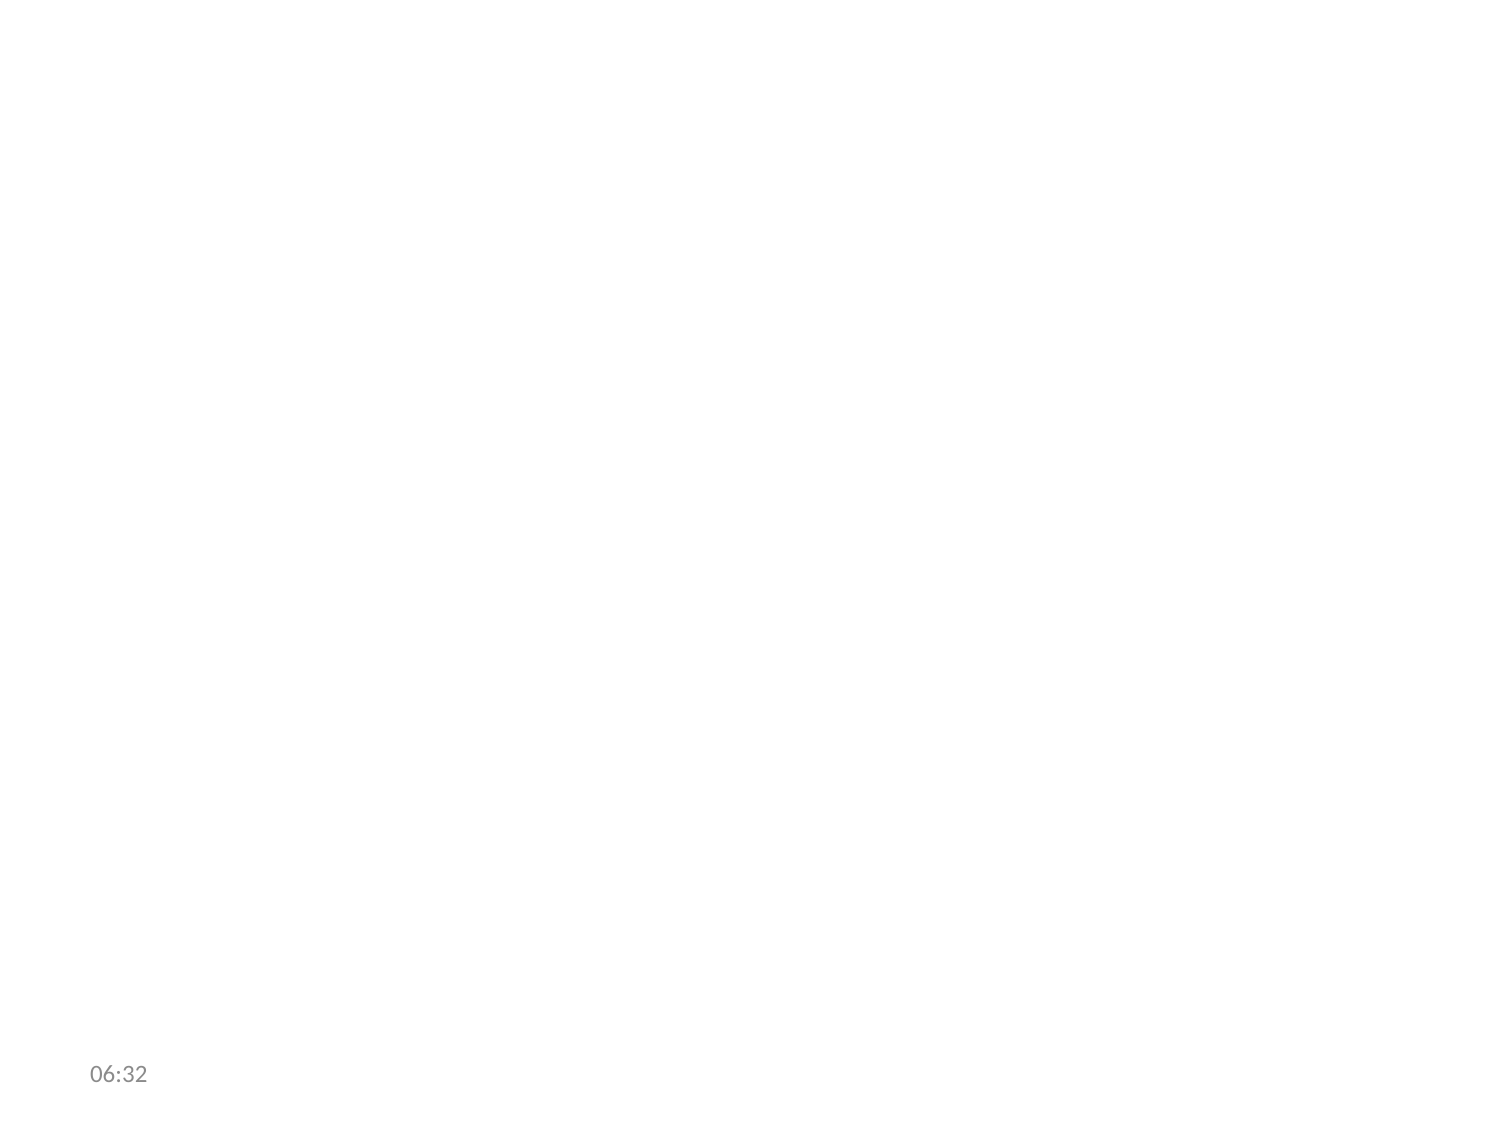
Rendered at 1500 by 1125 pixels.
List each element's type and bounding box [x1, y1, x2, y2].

slide_number [75, 1042, 425, 1103]
